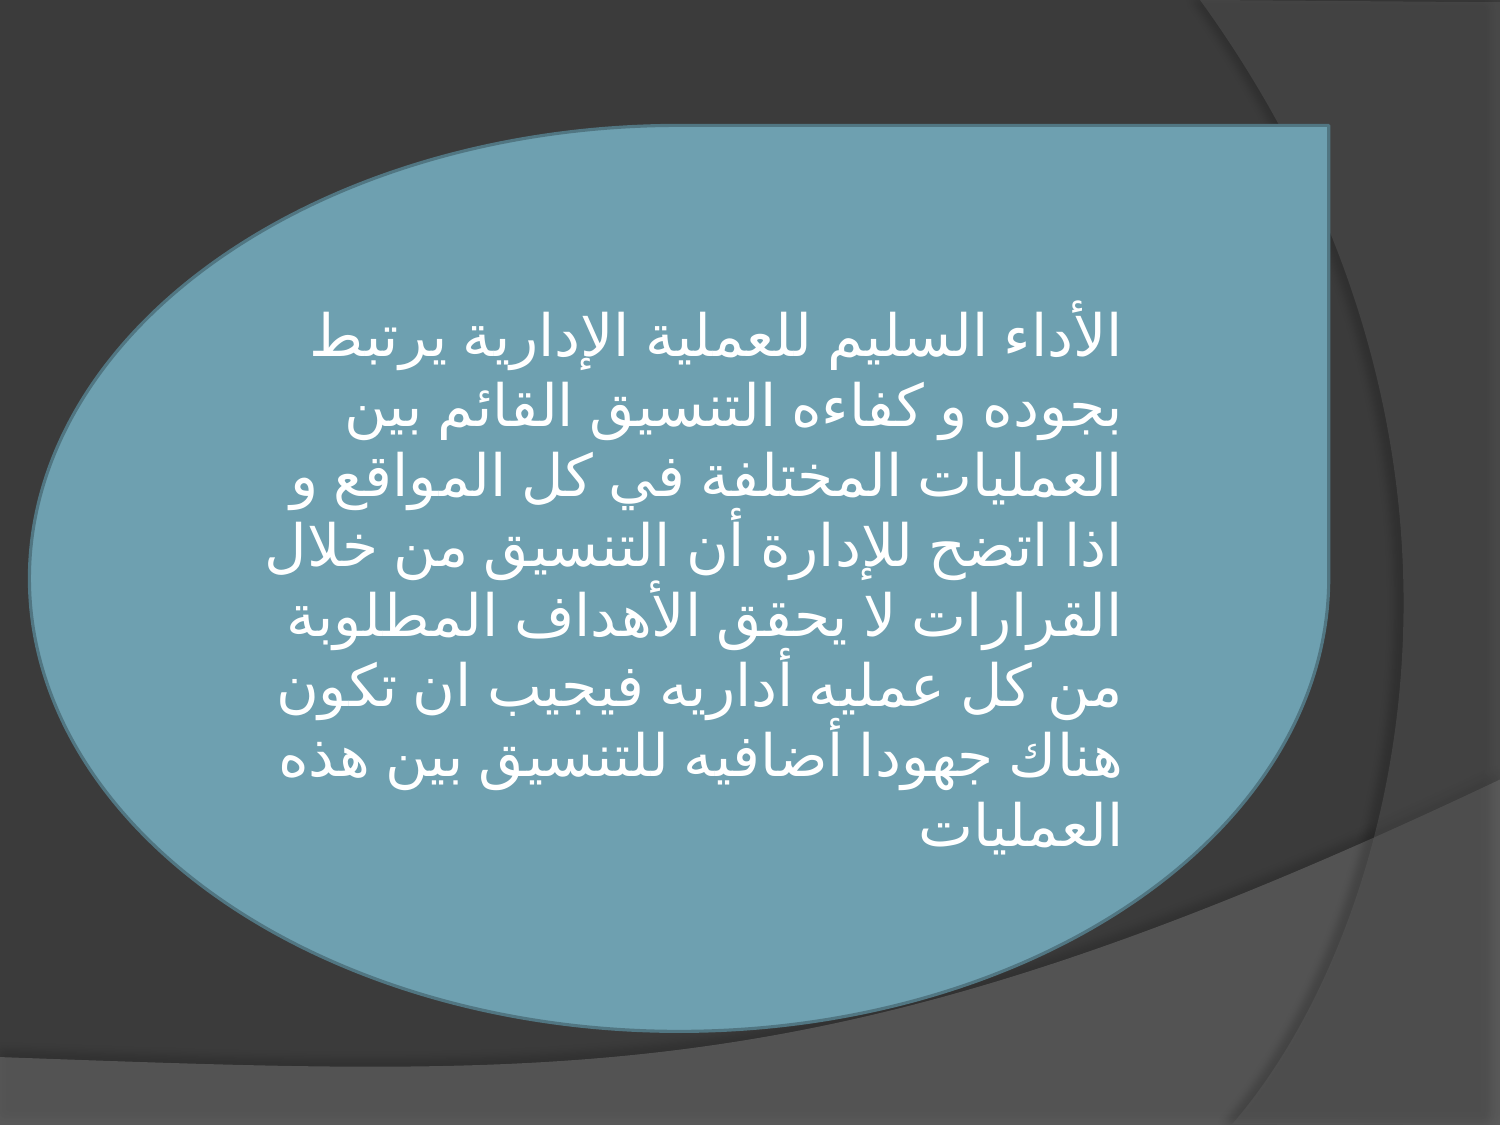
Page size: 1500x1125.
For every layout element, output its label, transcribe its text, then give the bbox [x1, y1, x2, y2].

text_box الأداء السليم للعملية الإدارية يرتبط بجوده و كفاءه التنسيق القائم بين العمليات المختلفة في كل المواقع و اذا اتضح للإدارة أن التنسيق من خلال القرارات لا يحقق الأهداف المطلوبة من كل عمليه أداريه فيجيب ان تكون هناك جهودا أضافيه للتنسيق بين هذه العمليات [27, 123, 1331, 1033]
